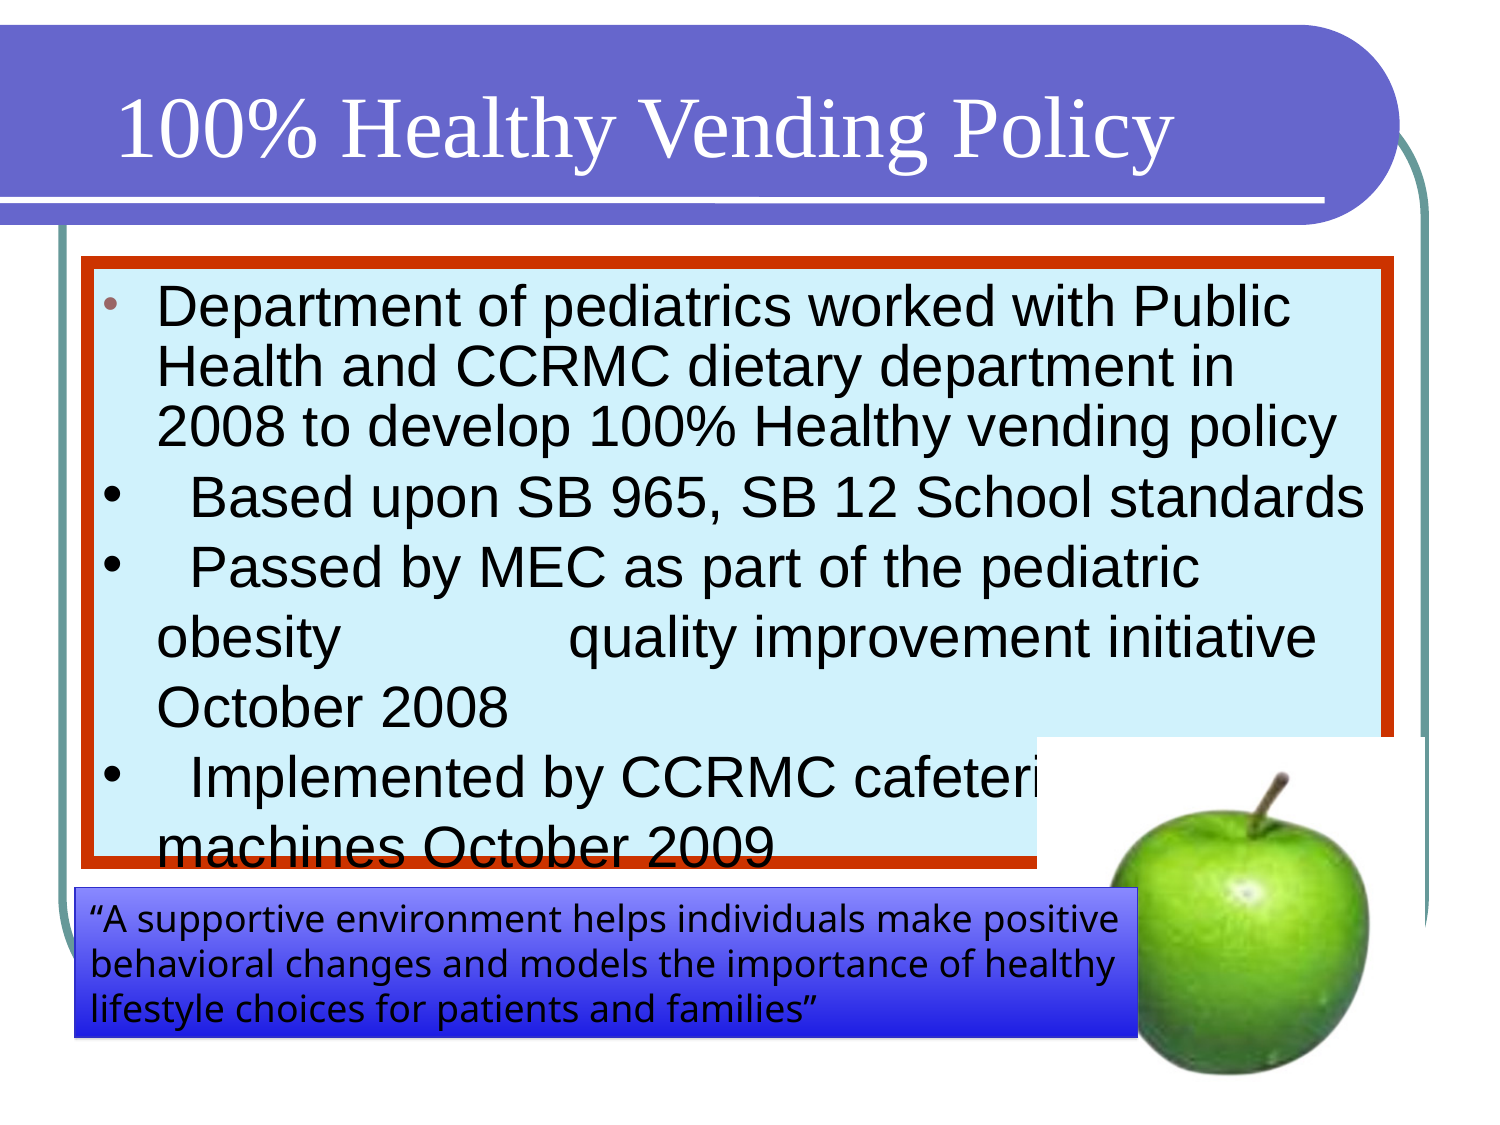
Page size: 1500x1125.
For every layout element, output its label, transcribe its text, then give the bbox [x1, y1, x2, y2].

text_box “A supportive environment helps individuals make positive behavioral changes and models the importance of healthy lifestyle choices for patients and families” [74, 887, 1032, 1038]
text_box 100% Healthy Vending Policy [99, 62, 1200, 183]
text_box Department of pediatrics worked with Public Health and CCRMC dietary department in 2008 to develop 100% Healthy vending policy Based upon SB 965, SB 12 School standards Passed by MEC as part of the pediatric obesity quality improvement initiative October 2008 Implemented by CCRMC cafeteria vending machines October 2009 [87, 262, 1388, 863]
picture [1037, 737, 1426, 1125]
